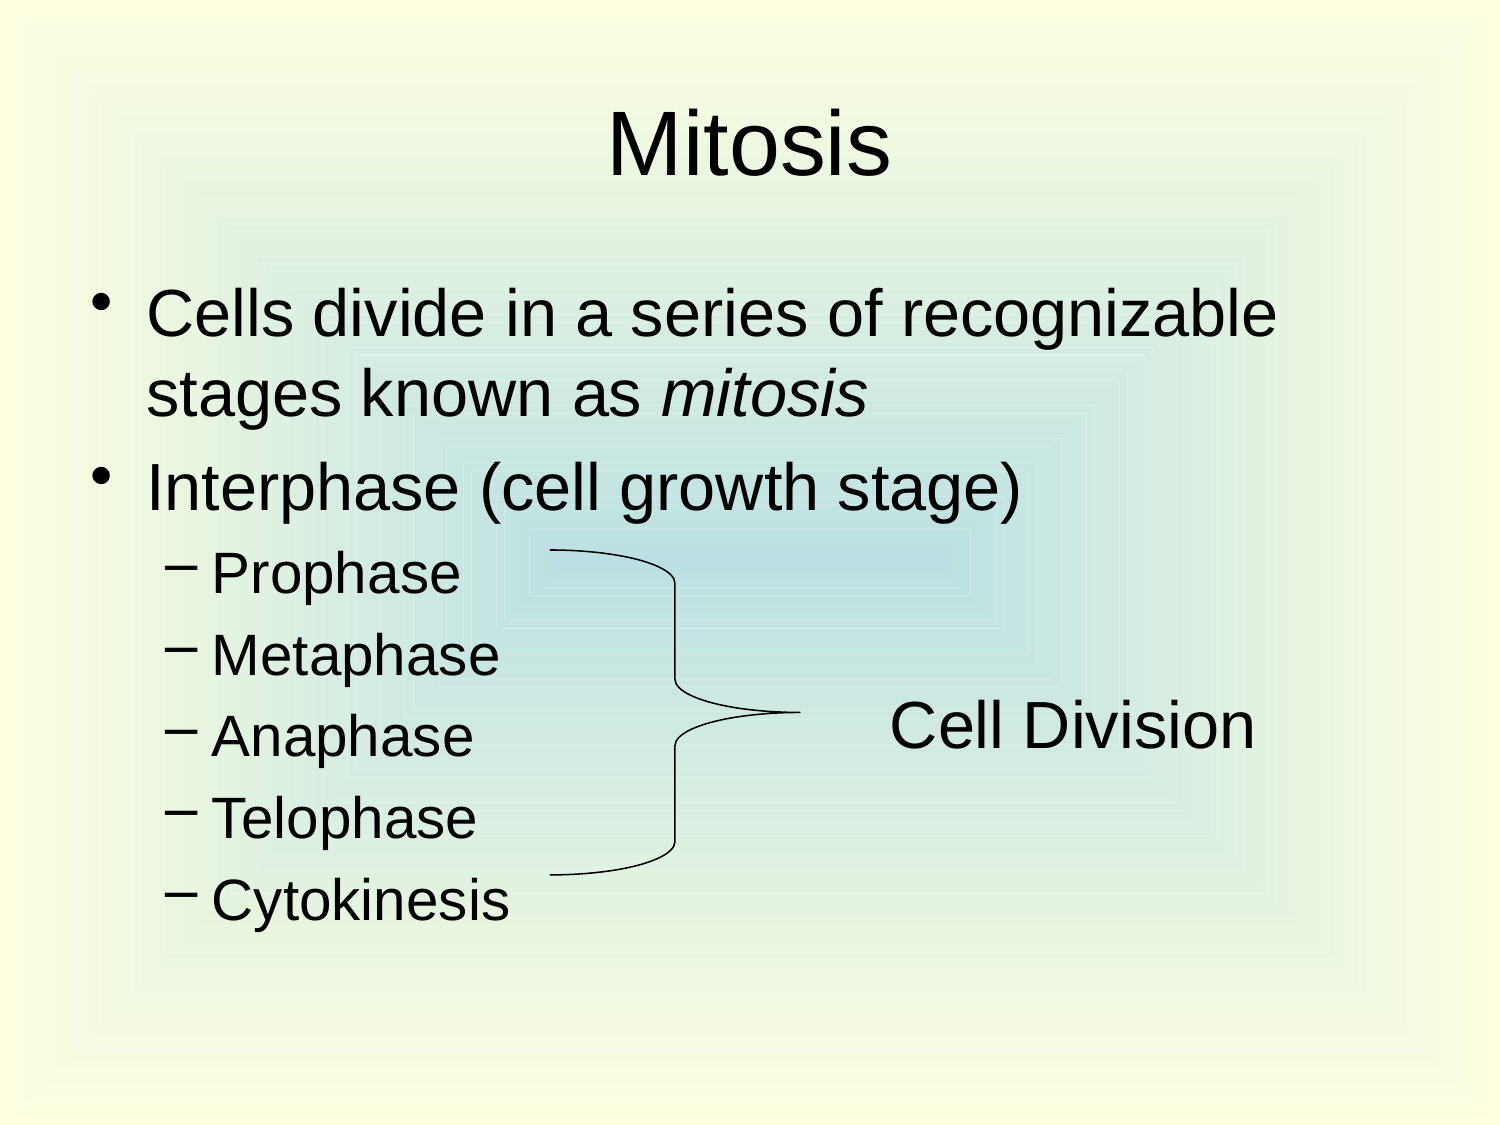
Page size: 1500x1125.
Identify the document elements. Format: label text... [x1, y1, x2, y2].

list Cells divide in a series of recognizable stages known as mitosis Interphase (cell growth stage) Prophase Metaphase Anaphase Telophase Cytokinesis [74, 262, 1426, 1006]
text_box Cell Division [874, 674, 1313, 770]
text_box [549, 549, 800, 875]
title Mitosis [74, 44, 1426, 233]
